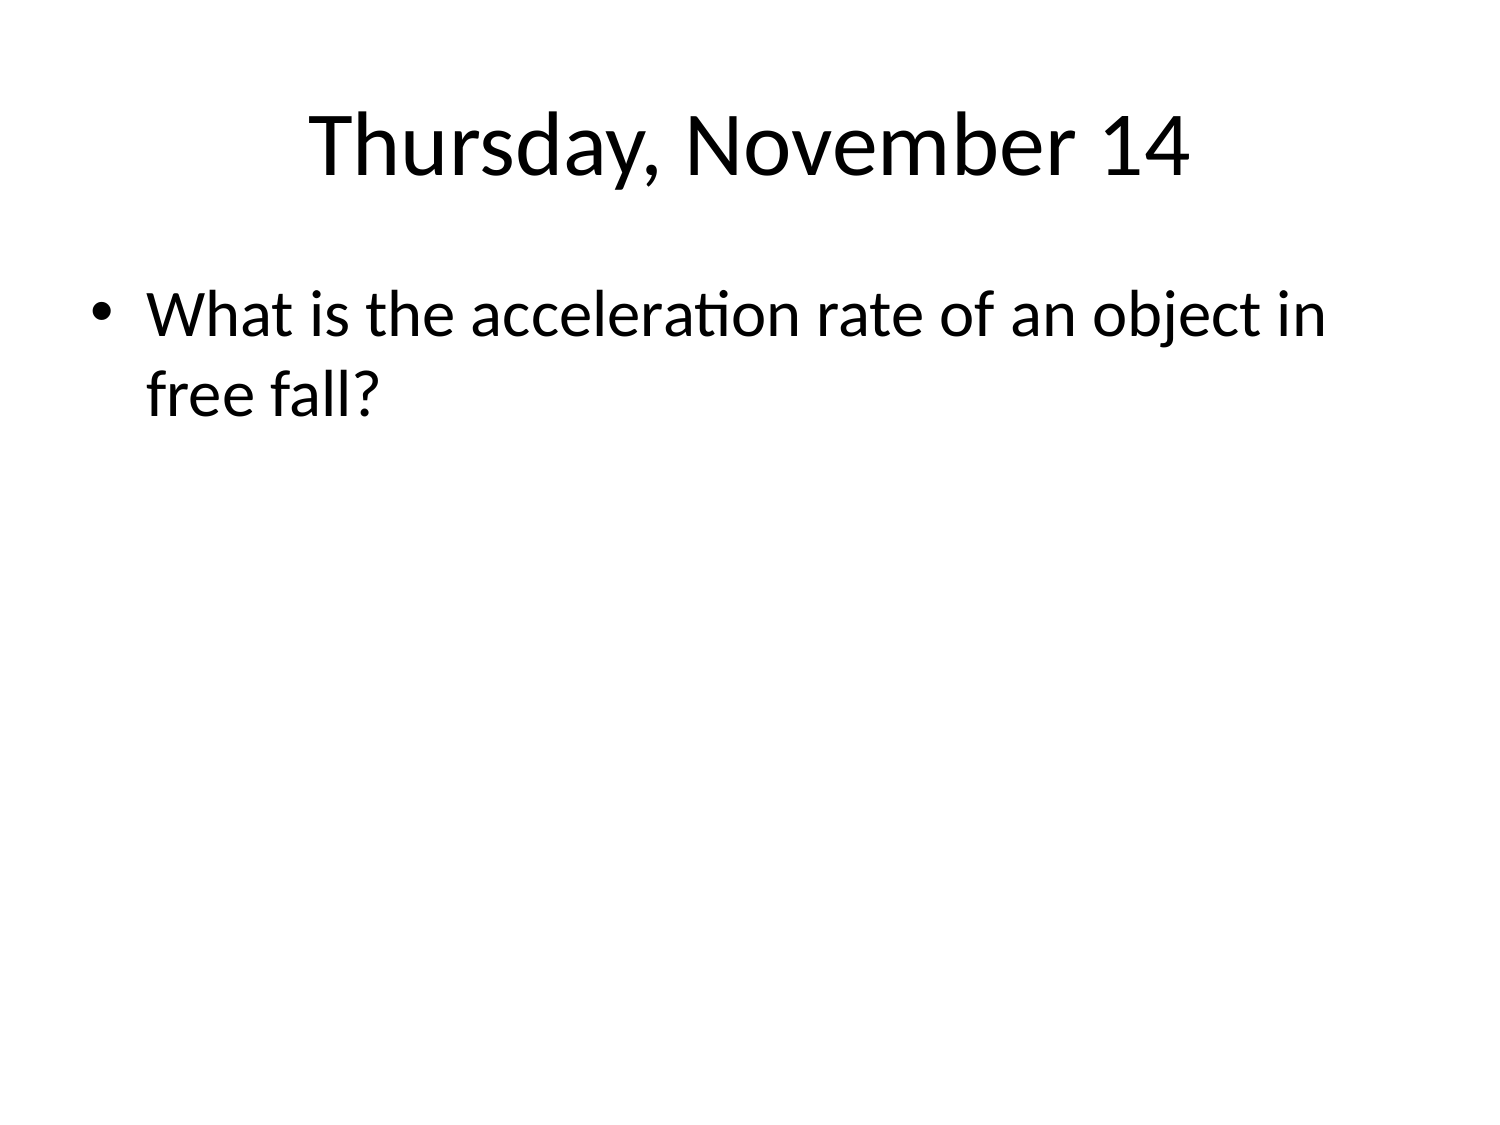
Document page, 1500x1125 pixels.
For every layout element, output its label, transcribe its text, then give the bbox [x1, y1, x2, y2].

title Thursday, November 14 [75, 45, 1425, 233]
list What is the acceleration rate of an object in free fall? [75, 262, 1425, 1005]
